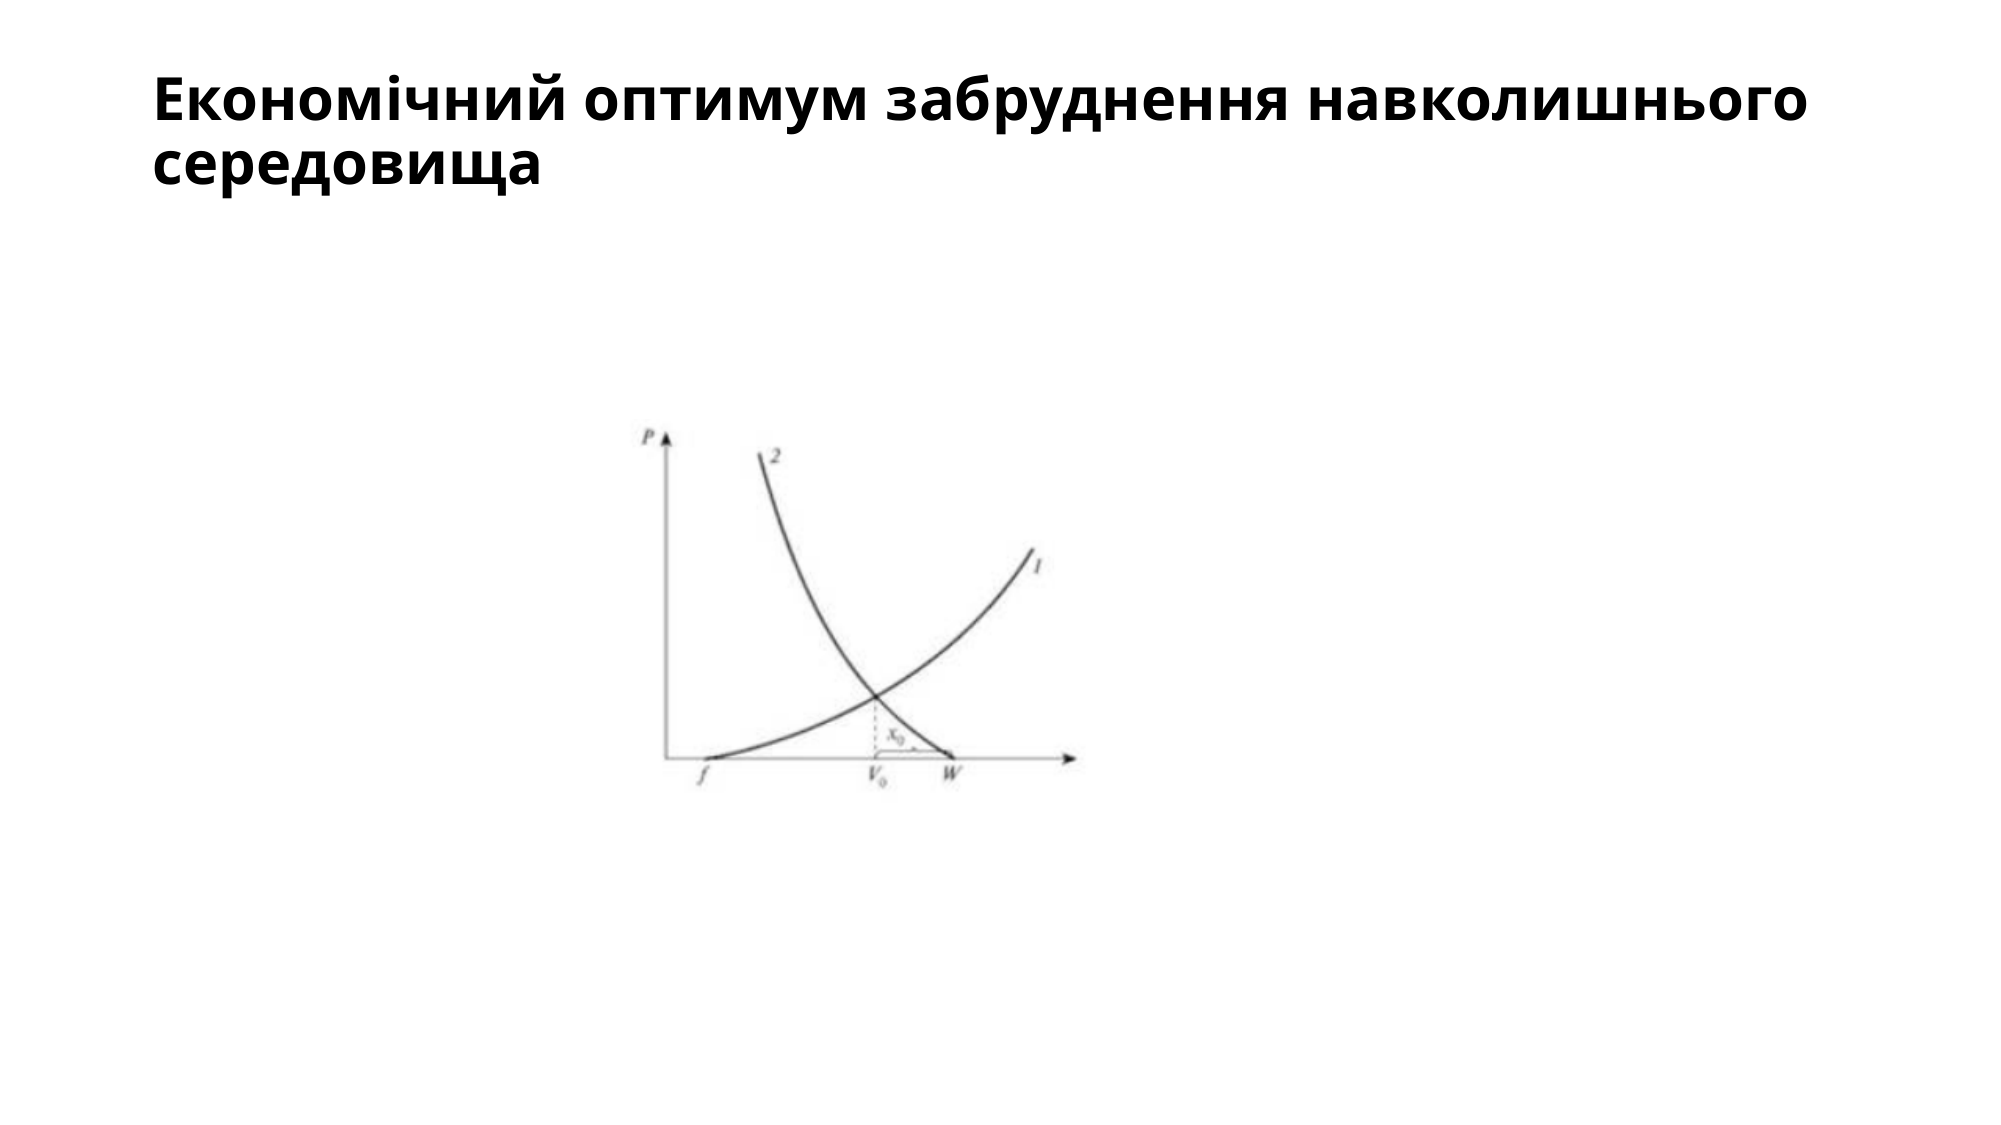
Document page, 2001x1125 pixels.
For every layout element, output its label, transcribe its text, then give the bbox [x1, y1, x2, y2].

title Економічний оптимум забруднення навколишнього середовища [137, 59, 1863, 278]
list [619, 419, 1178, 803]
